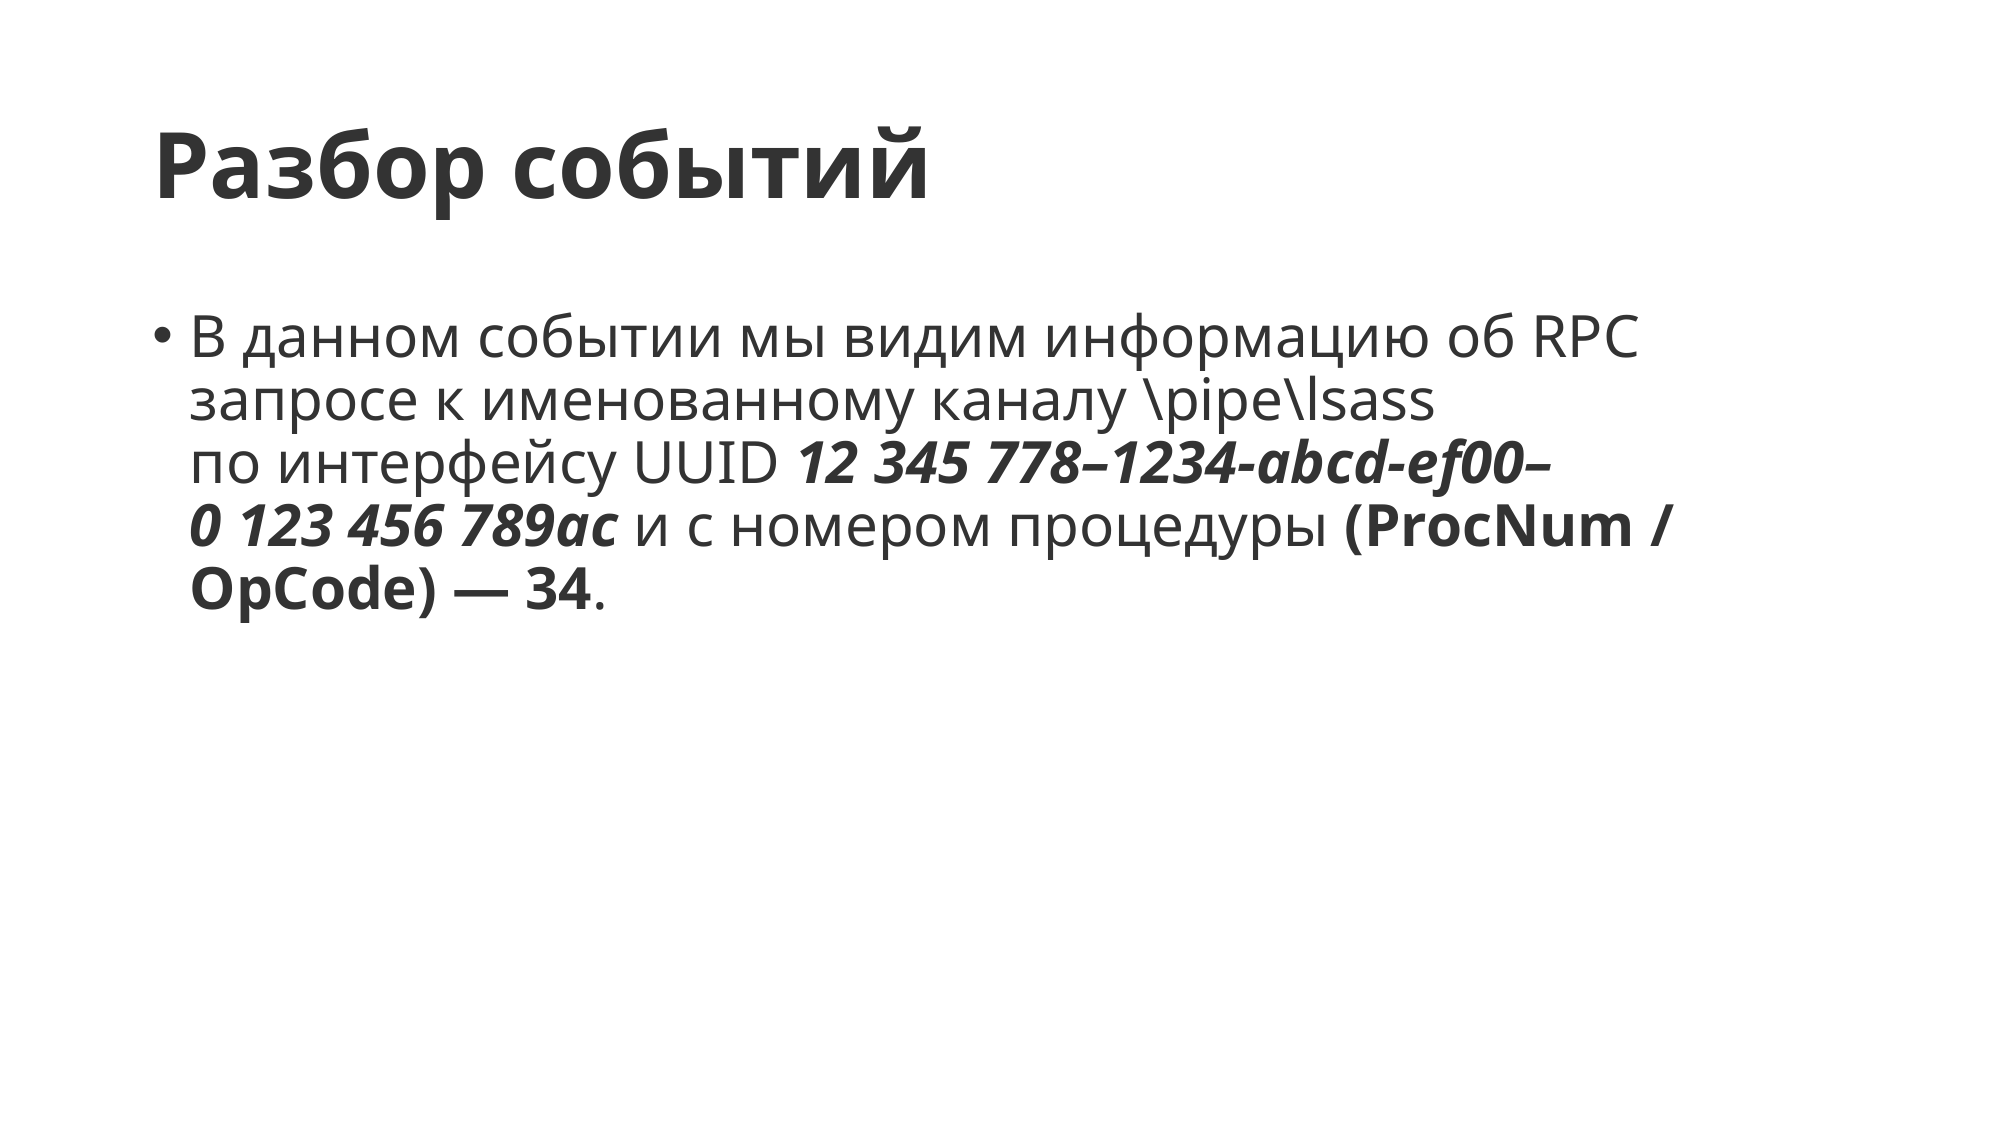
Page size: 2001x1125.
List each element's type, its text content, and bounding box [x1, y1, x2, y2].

list В данном событии мы видим информацию об RPC запросе к именованному каналу \pipe\lsass по интерфейсу UUID 12 345 778–1234-abcd‑ef00–0 123 456 789ac и с номером процедуры (ProcNum / OpCode) — 34. [137, 299, 1863, 1014]
title Разбор событий [137, 59, 1863, 278]
